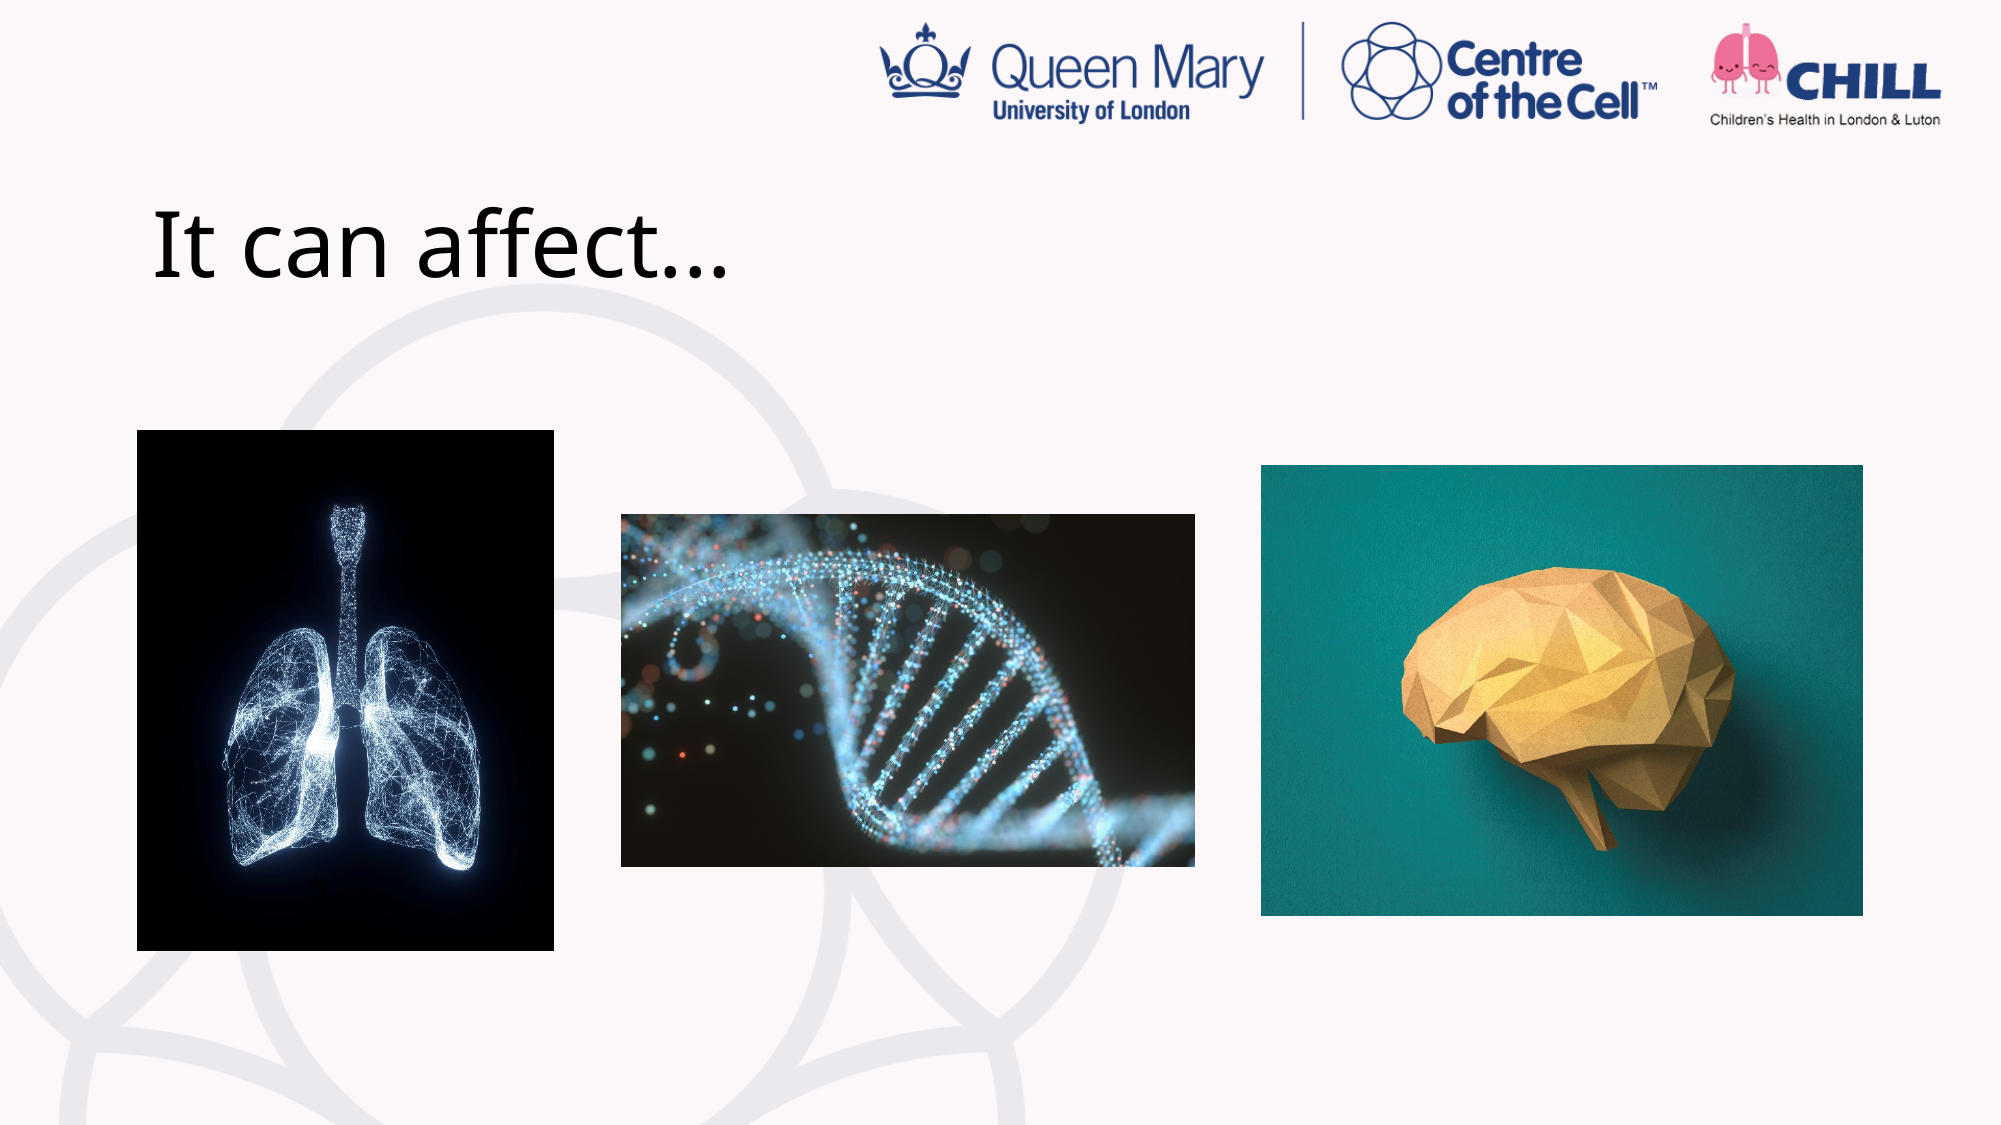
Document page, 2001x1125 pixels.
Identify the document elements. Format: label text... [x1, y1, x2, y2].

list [137, 430, 554, 951]
title It can affect... [137, 139, 1863, 357]
picture [0, 0, 2001, 1125]
